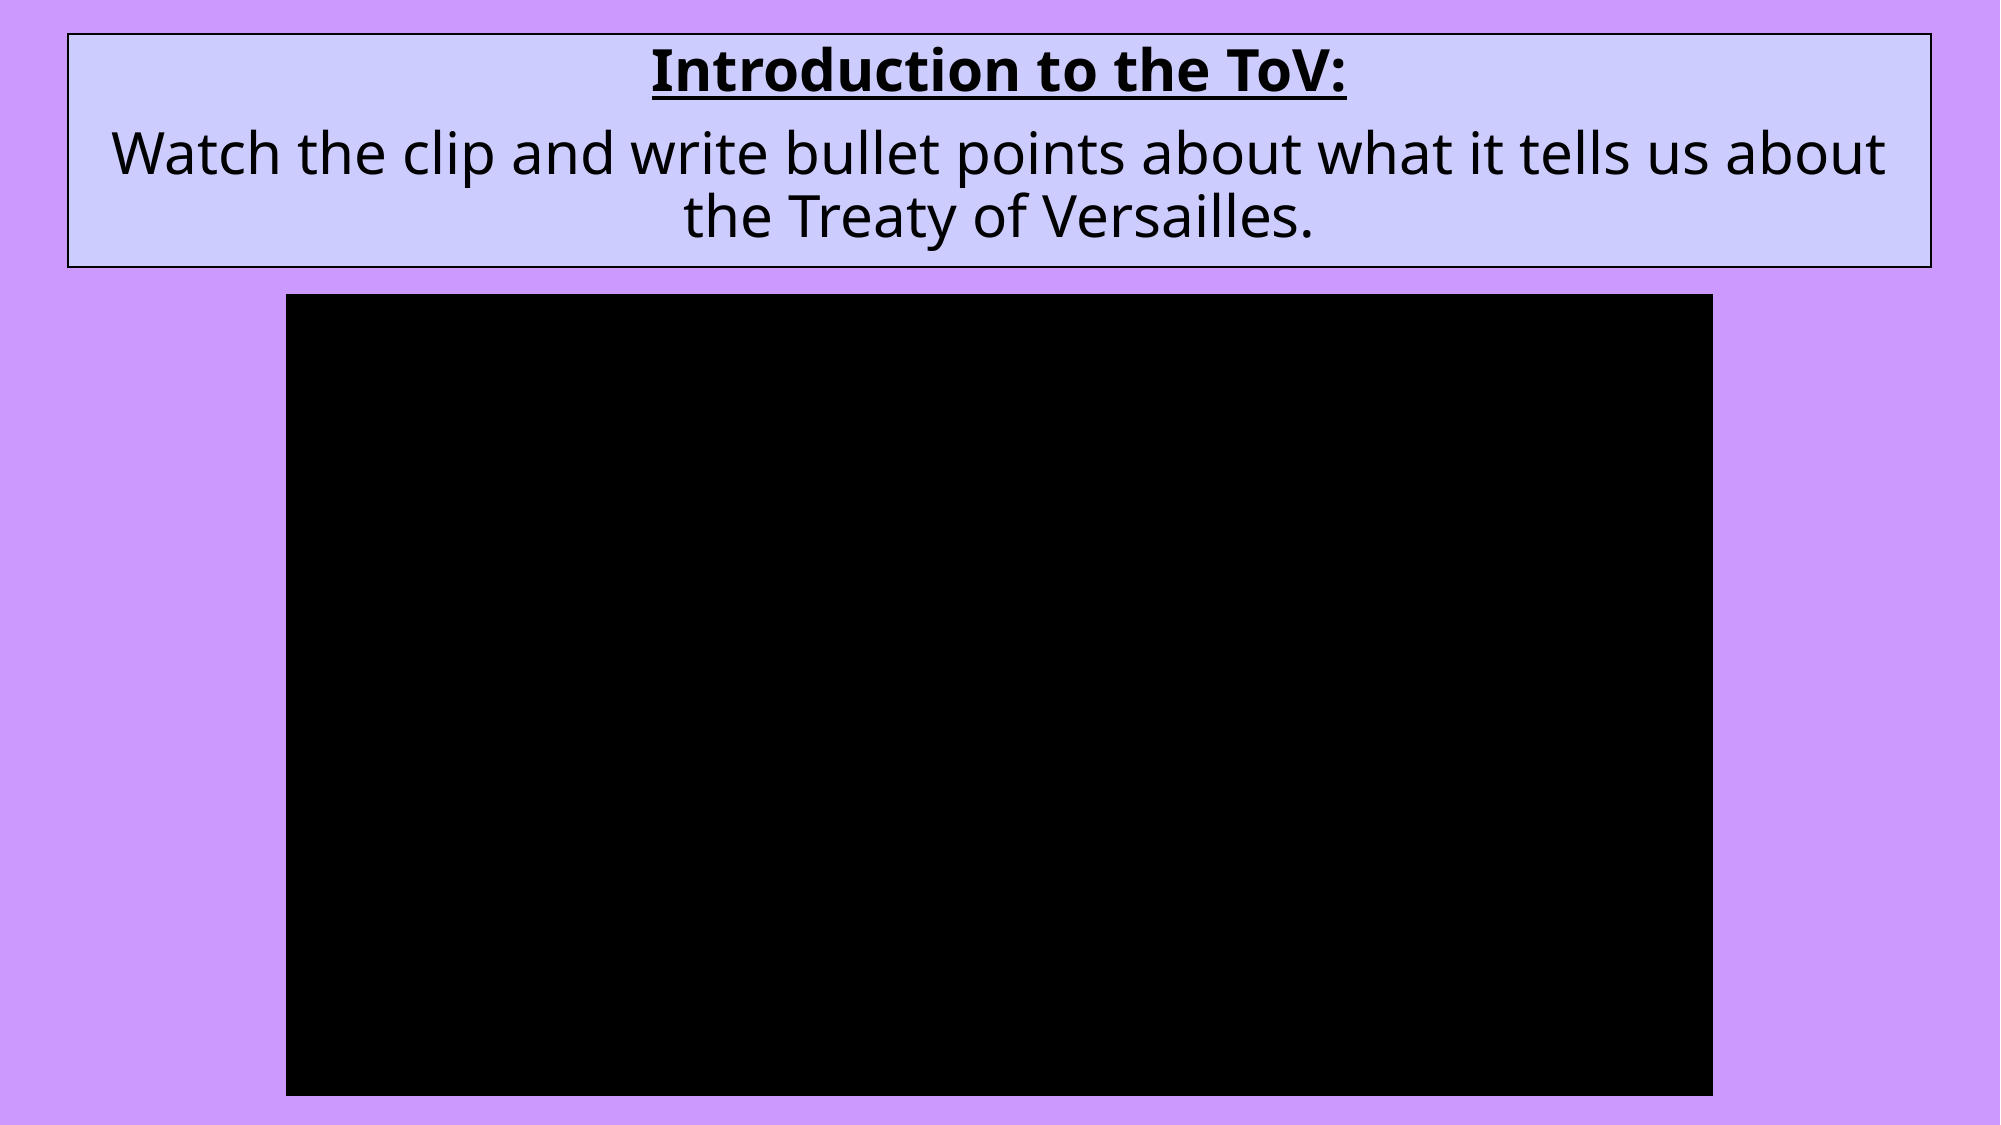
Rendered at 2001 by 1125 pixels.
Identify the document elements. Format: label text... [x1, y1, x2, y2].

list Introduction to the ToV: Watch the clip and write bullet points about what it tells us about the Treaty of Versailles. [67, 33, 1932, 268]
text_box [285, 293, 1714, 1097]
